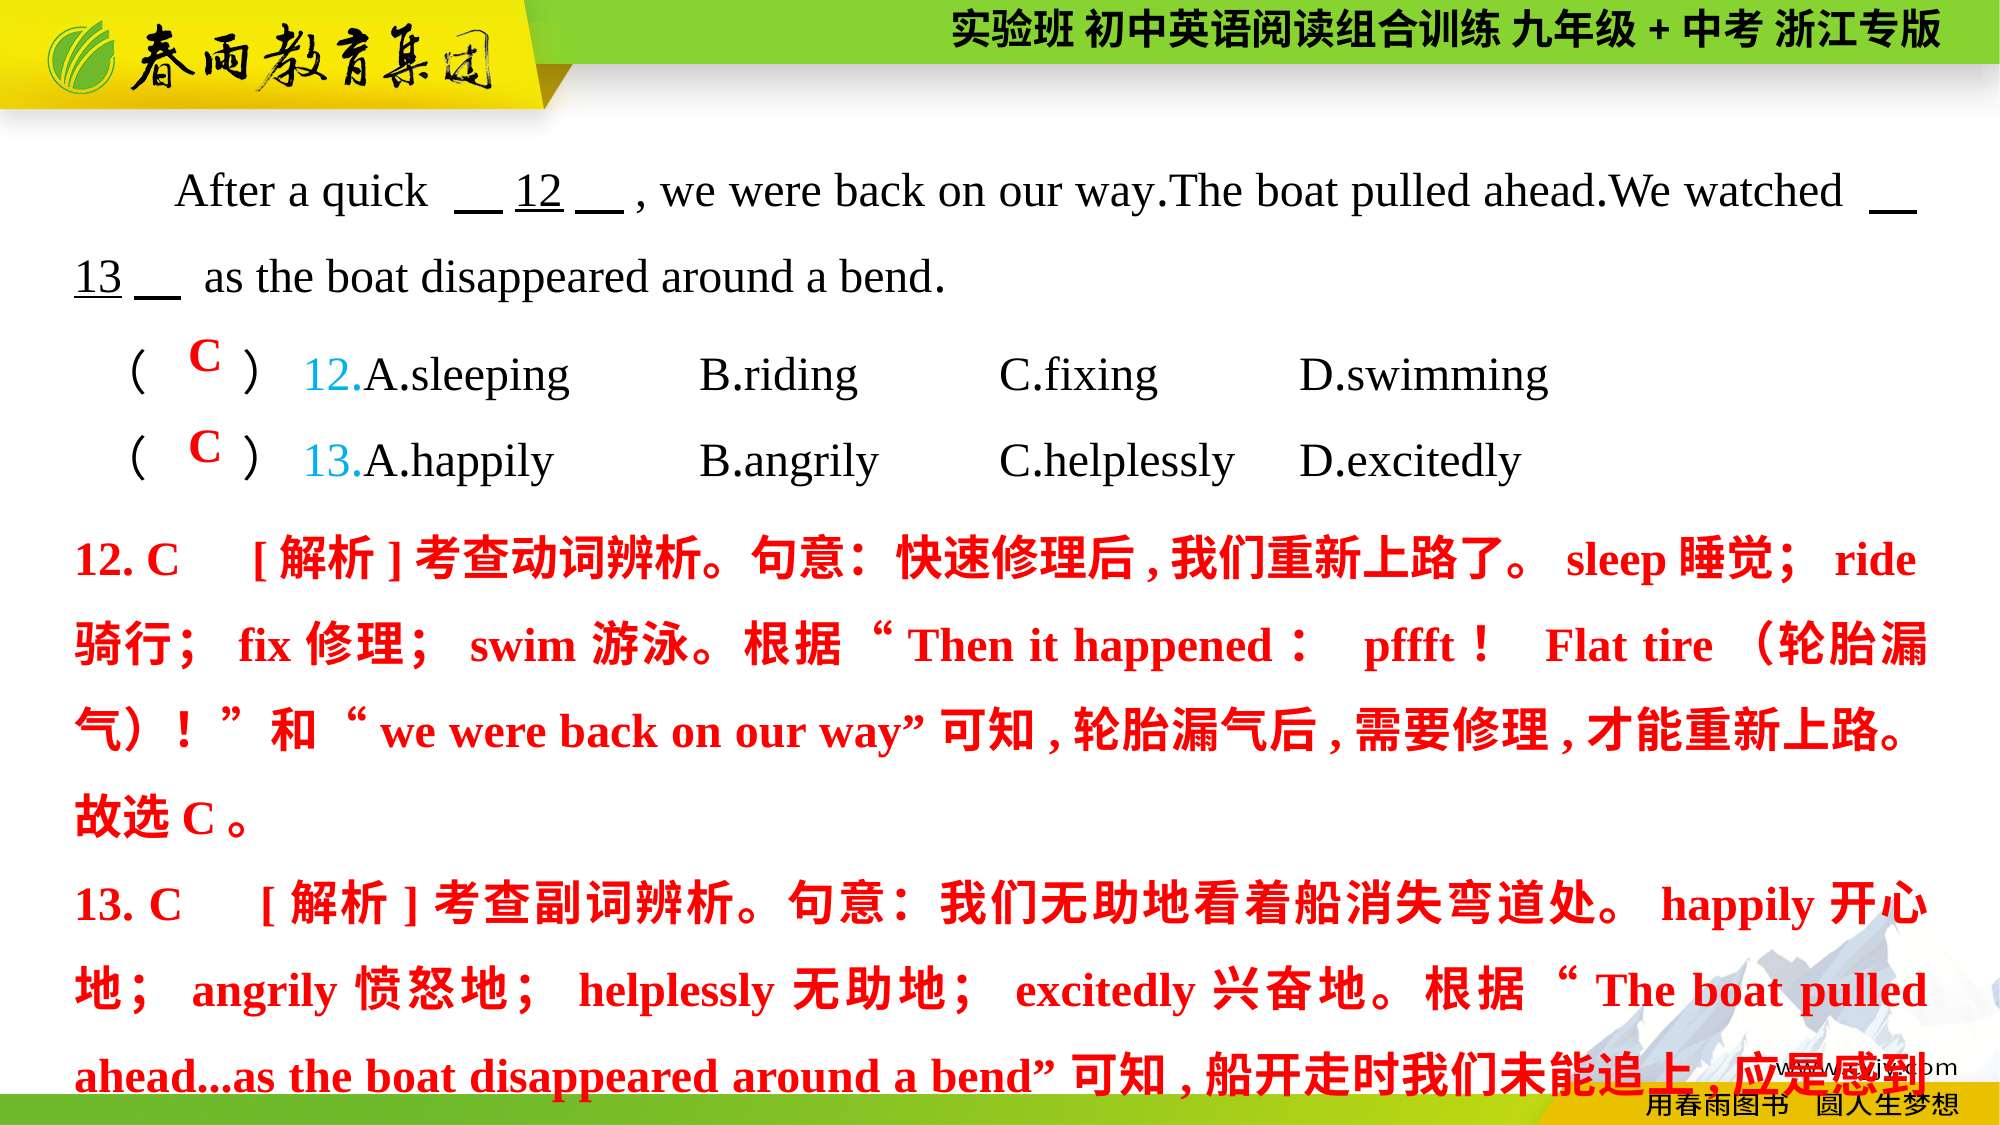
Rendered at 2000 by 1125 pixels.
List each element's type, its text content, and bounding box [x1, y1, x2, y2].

text_box 12. C [解析]考查动词辨析。句意：快速修理后,我们重新上路了。sleep睡觉；ride骑行；fix修理；swim游泳。根据“Then it happened： pffft！ Flat tire（轮胎漏气）！”和“we were back on our way”可知,轮胎漏气后,需要修理,才能重新上路。故选C。 13. C [解析]考查副词辨析。句意：我们无助地看着船消失弯道处。happily开心地；angrily愤怒地；helplessly无助地；excitedly兴奋地。根据“The boat pulled ahead...as the boat disappeared around a bend”可知,船开走时我们未能追上,应是感到无助。故选C。 [59, 491, 1944, 1125]
picture [0, 0, 2000, 1125]
text_box （ ）12.A.sleeping B.riding C.fixing D.swimming （ ）13.A.happily B.angrily C.helplessly D.excitedly [84, 306, 1969, 494]
text_box C [173, 407, 238, 480]
list After a quick 12 , we were back on our way.The boat pulled ahead.We watched 13 as the boat disappeared around a bend. [59, 122, 1944, 301]
text_box C [173, 315, 238, 389]
